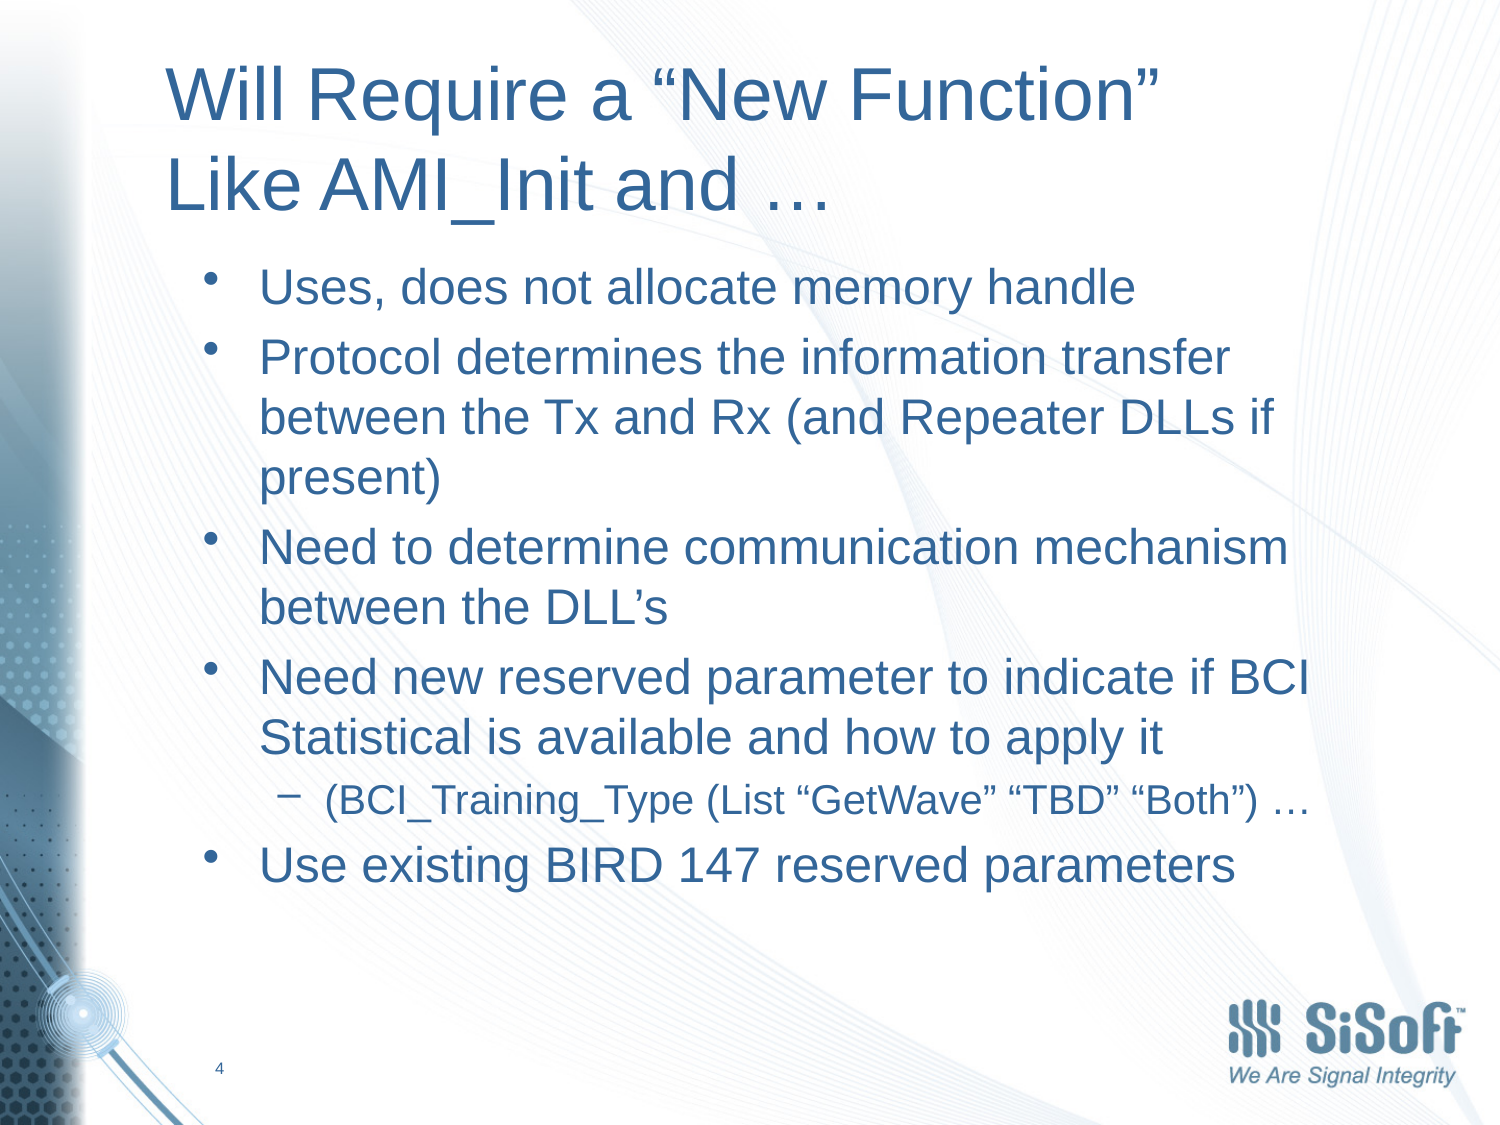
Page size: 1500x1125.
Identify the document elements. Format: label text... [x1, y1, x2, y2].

picture [0, 0, 1500, 1125]
title Will Require a “New Function” Like AMI_Init and … [150, 24, 1300, 247]
footer 4 [200, 1050, 975, 1104]
list Uses, does not allocate memory handle Protocol determines the information transfer between the Tx and Rx (and Repeater DLLs if present) Need to determine communication mechanism between the DLL’s Need new reserved parameter to indicate if BCI Statistical is available and how to apply it (BCI_Training_Type (List “GetWave” “TBD” “Both”) … Use existing BIRD 147 reserved parameters [187, 246, 1363, 988]
